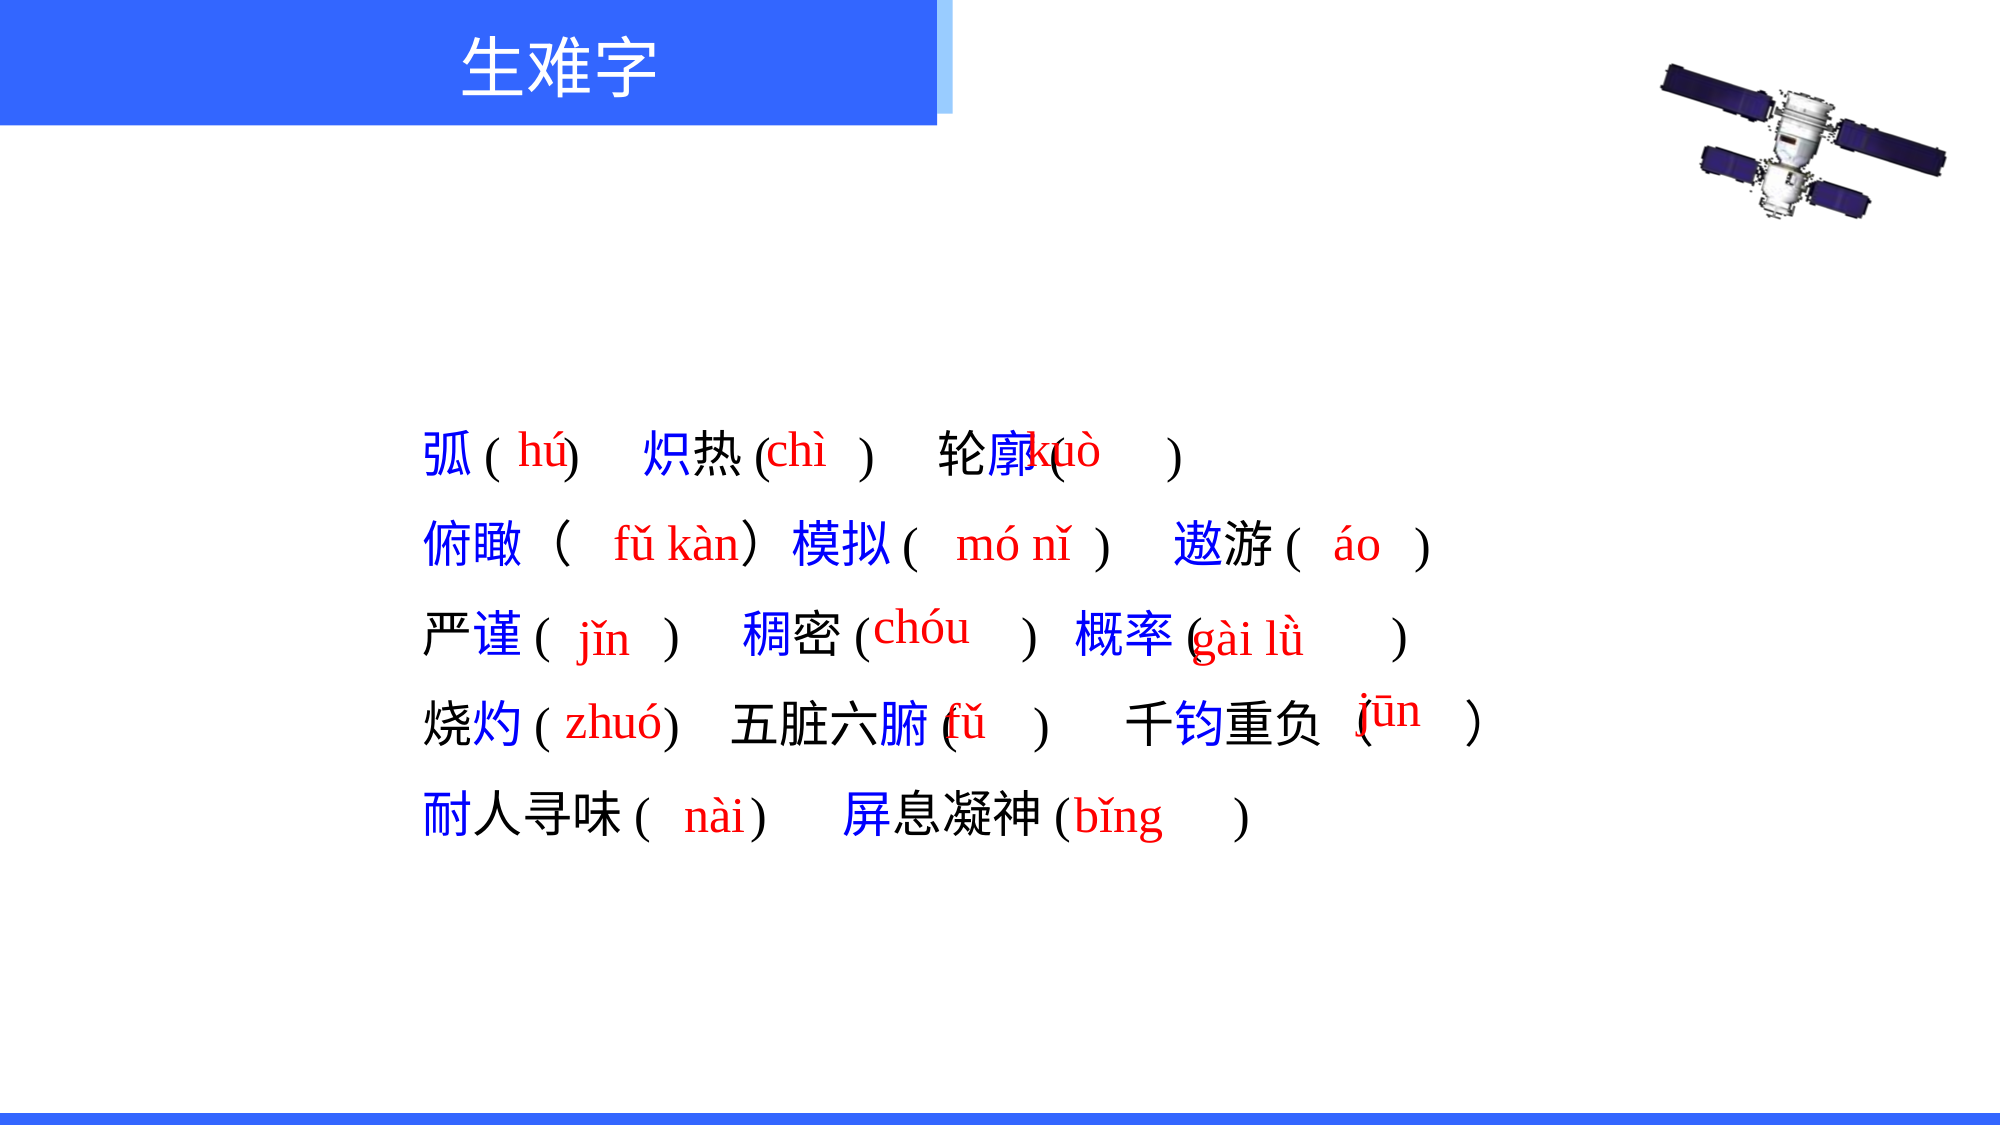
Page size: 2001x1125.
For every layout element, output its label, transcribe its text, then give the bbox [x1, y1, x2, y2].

text_box jūn [1342, 668, 1437, 744]
text_box chóu [858, 586, 986, 661]
text_box fǔ [929, 680, 1001, 756]
text_box chì [751, 408, 843, 484]
text_box mó nǐ [941, 503, 1087, 579]
text_box gài lǜ [1177, 597, 1320, 673]
text_box bǐng [1059, 774, 1179, 850]
text_box 生难字 [444, 18, 675, 114]
picture [1609, 11, 1982, 298]
text_box nài [669, 774, 761, 850]
text_box jǐn [563, 597, 647, 673]
text_box fǔ kàn [598, 503, 755, 579]
text_box áo [1319, 503, 1397, 579]
text_box kuò [1011, 408, 1117, 484]
text_box hú [504, 408, 584, 484]
text_box 弧( ) 炽热( ) 轮廓( ) 俯瞰（ ）模拟( ) 遨游( ) 严谨( ) 稠密( ) 概率( ) 烧灼( ) 五脏六腑( ) 千钧重负（ ） 耐人寻味( ) 屏息凝神( ) [407, 385, 1530, 850]
text_box zhuó [551, 680, 679, 756]
